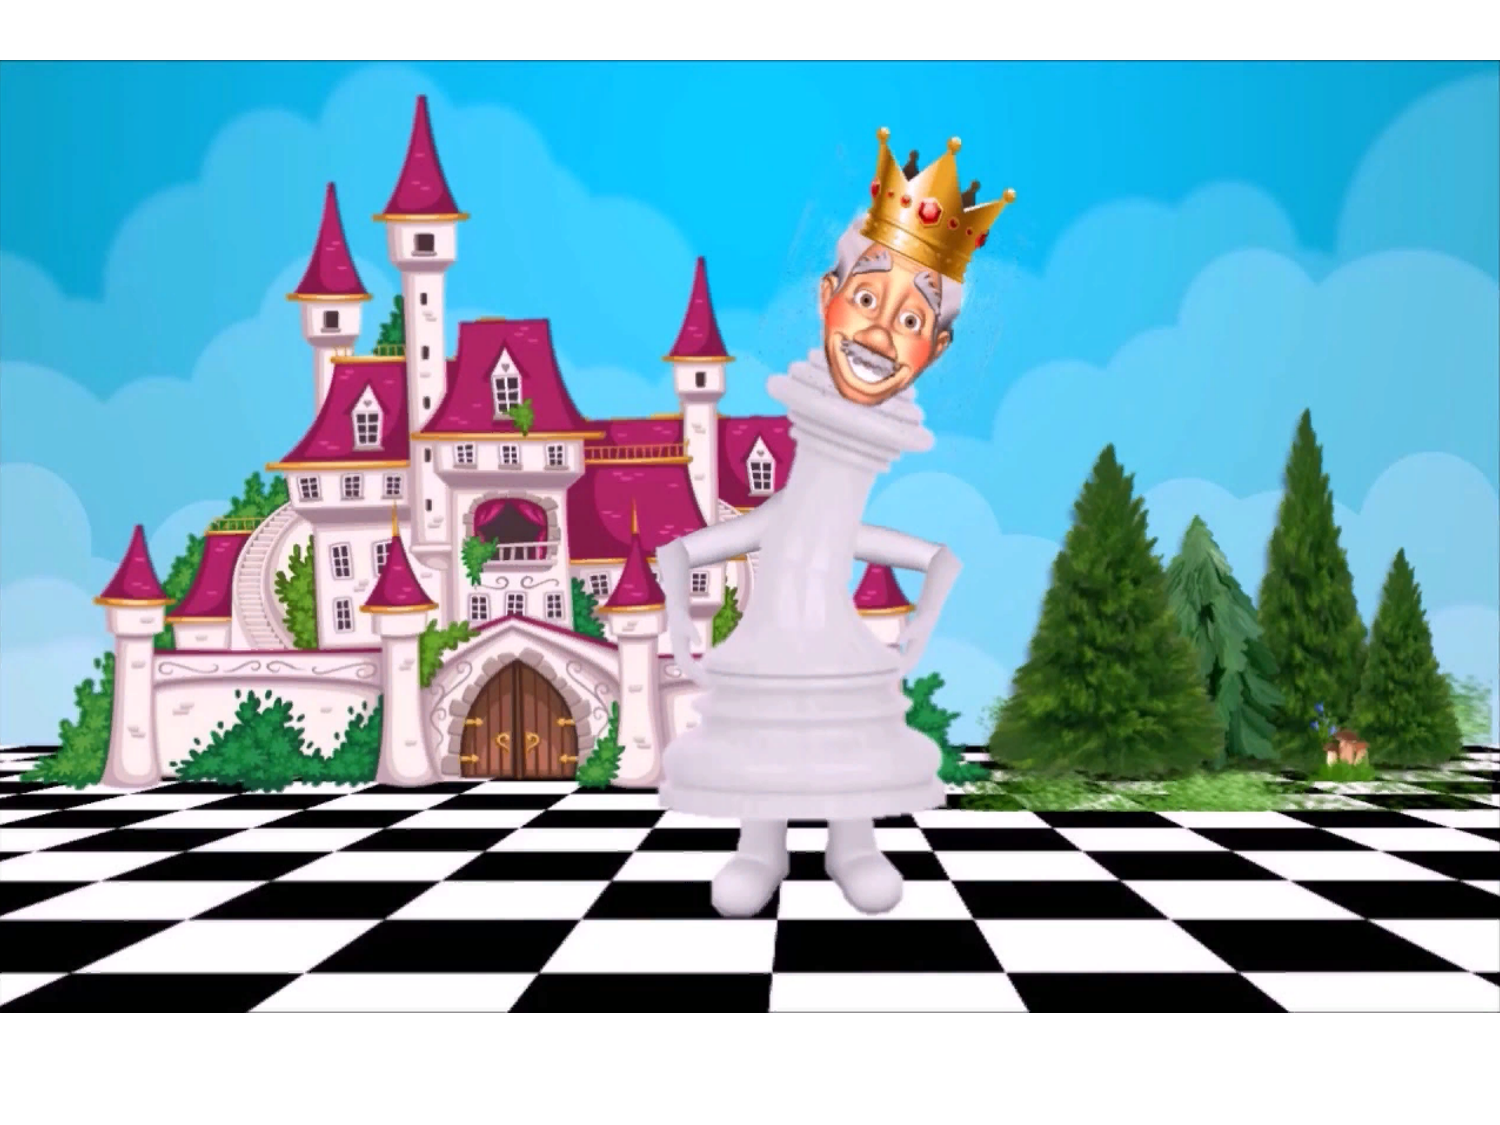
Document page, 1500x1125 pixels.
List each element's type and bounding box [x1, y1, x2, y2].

list [0, 60, 1500, 1013]
